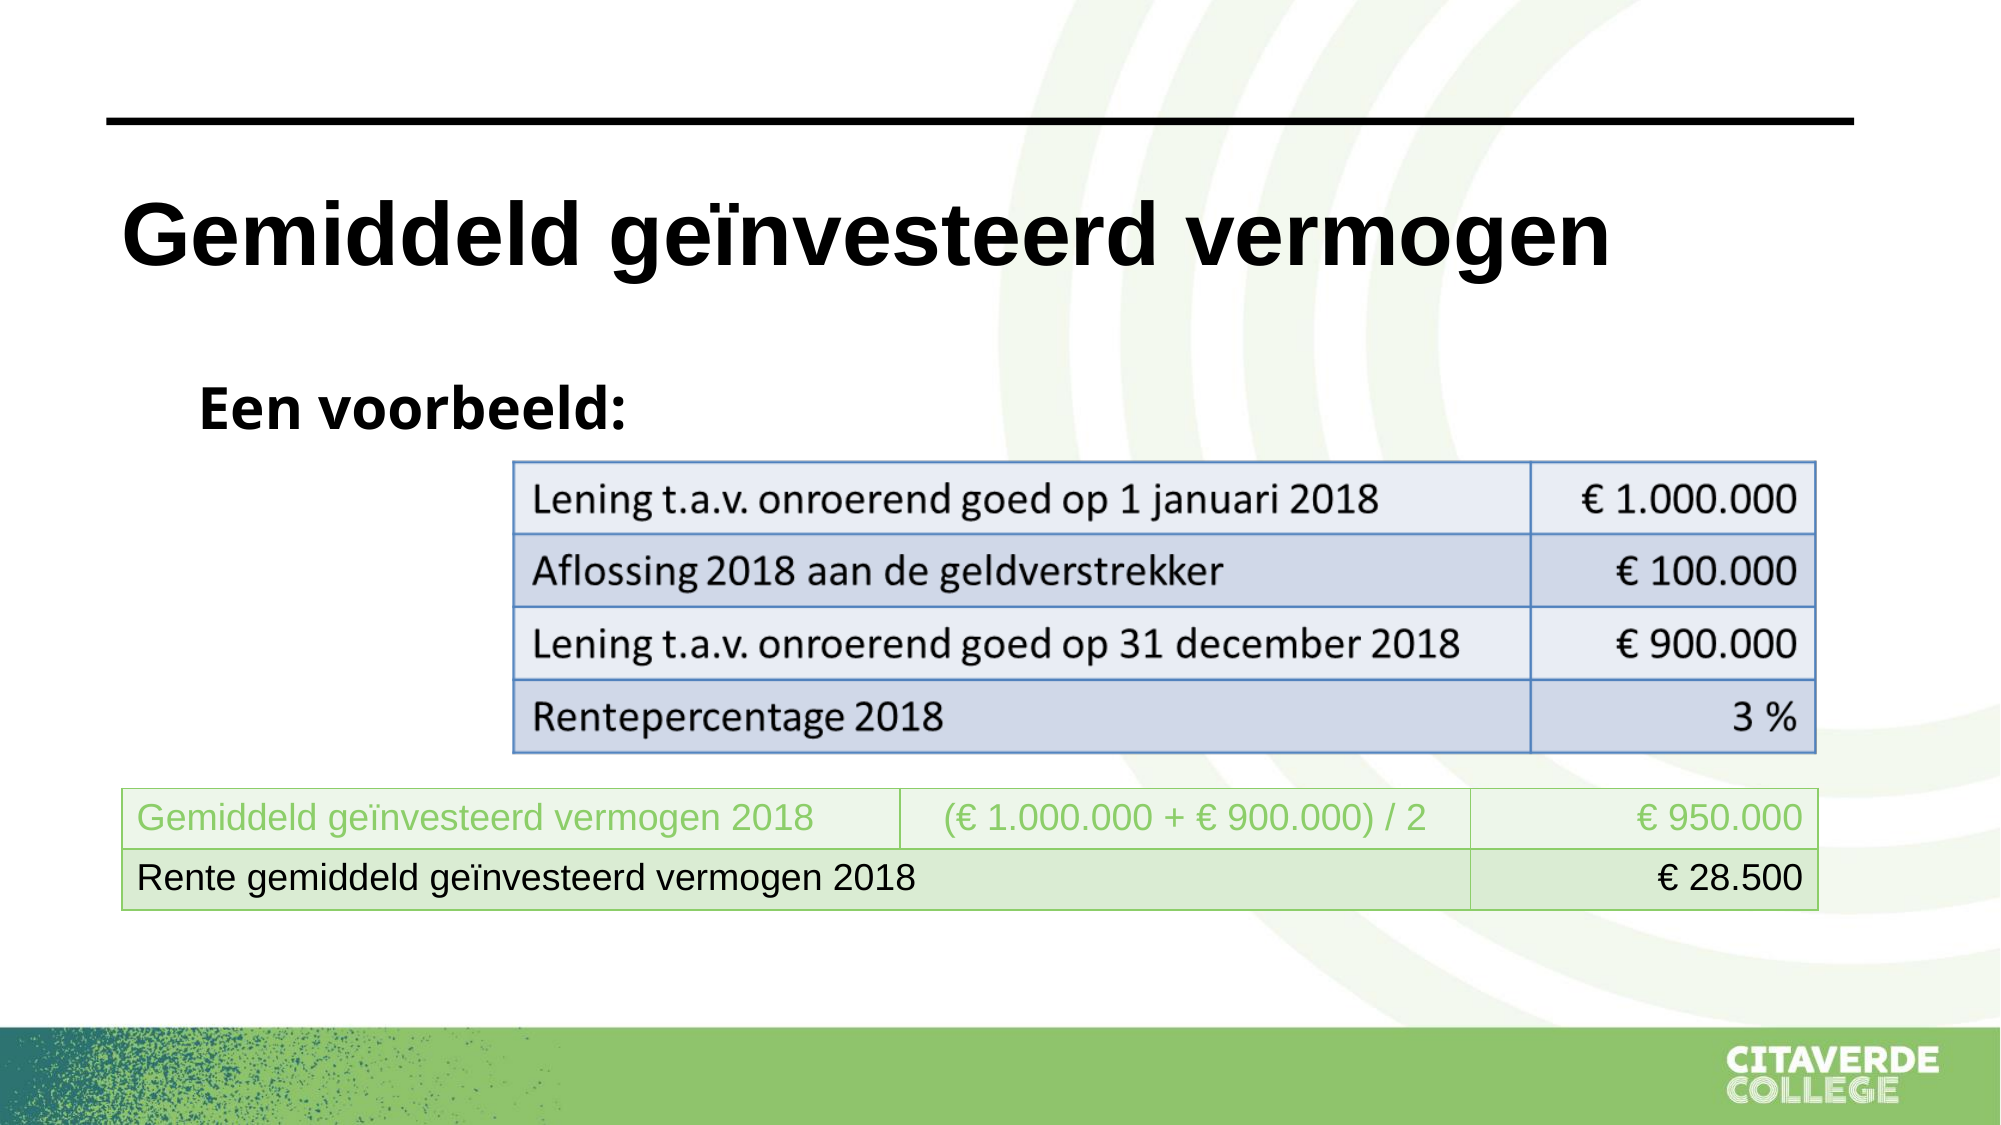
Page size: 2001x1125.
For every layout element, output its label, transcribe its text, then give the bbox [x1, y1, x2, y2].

table_header € 950.000 [1471, 789, 1817, 848]
table_cell € 28.500 [1471, 850, 1817, 909]
table_header (€ 1.000.000 + € 900.000) / 2 [901, 789, 1470, 848]
table_header Gemiddeld geïnvesteerd vermogen 2018 [123, 789, 899, 848]
title Gemiddeld geïnvesteerd vermogen [106, 117, 1855, 366]
text_box Een voorbeeld: [182, 363, 657, 449]
picture [0, 0, 2001, 1125]
table_cell Rente gemiddeld geïnvesteerd vermogen 2018 [123, 850, 1470, 909]
